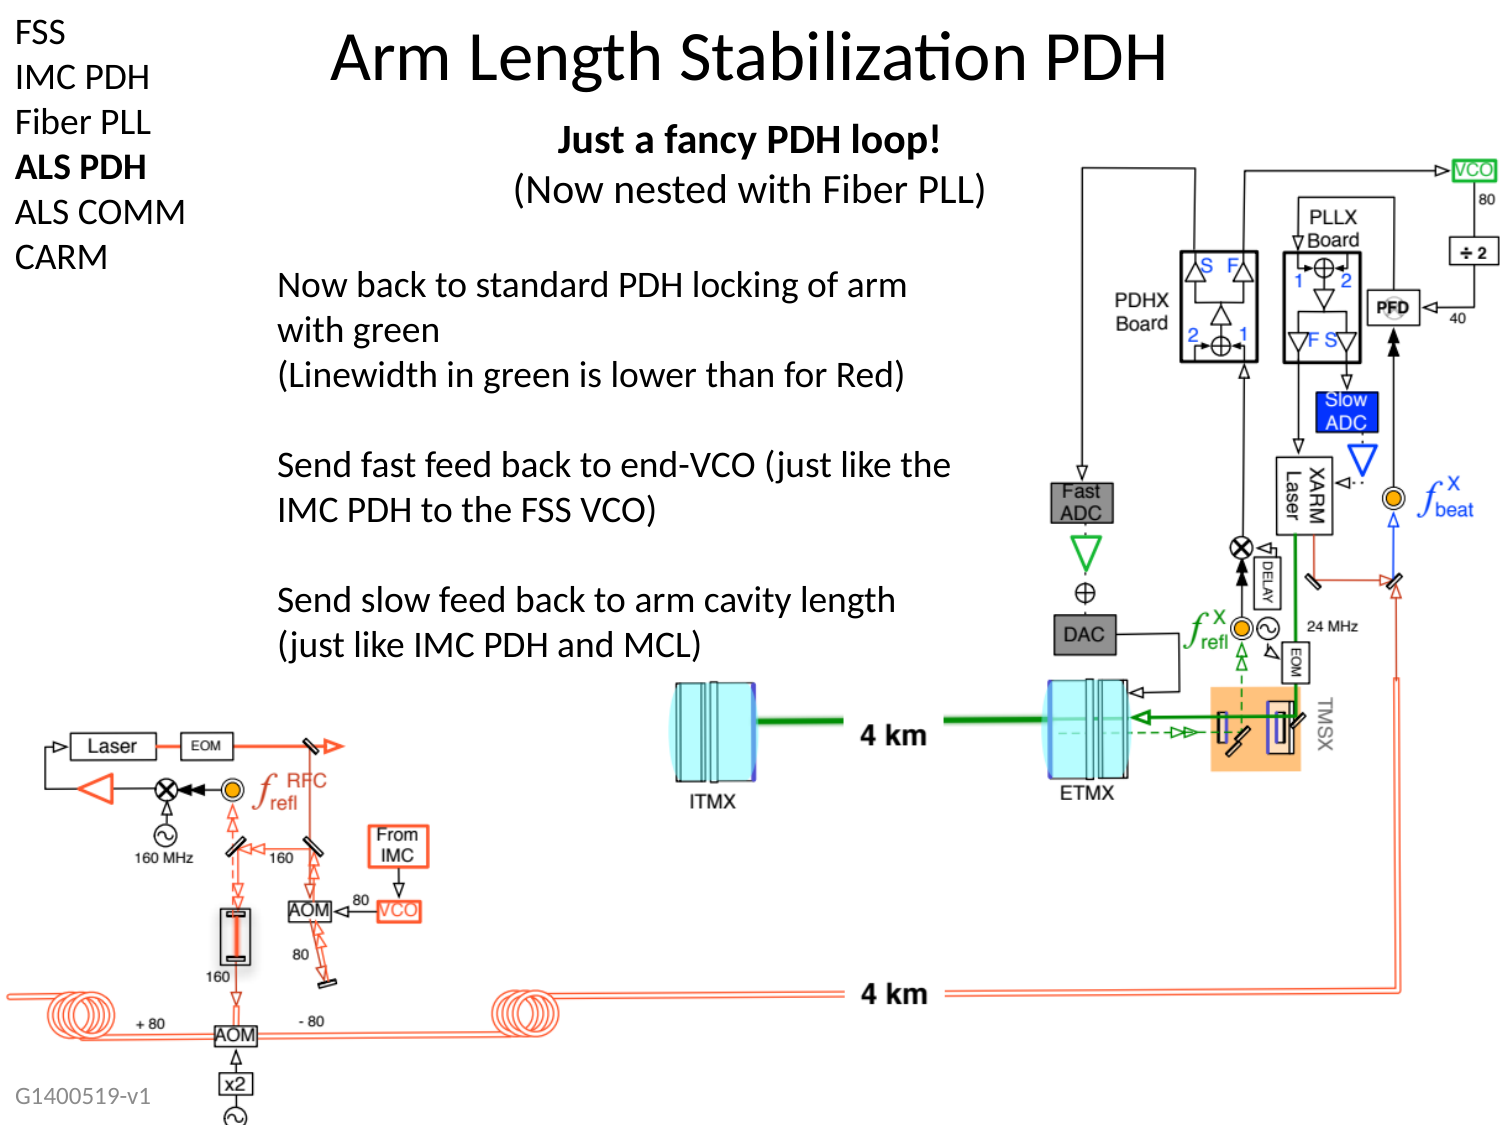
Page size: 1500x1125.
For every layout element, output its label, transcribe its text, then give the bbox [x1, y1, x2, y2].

title Arm Length Stabilization PDH [228, 1, 1425, 102]
picture [0, 155, 1500, 1125]
text_box Just a fancy PDH loop! (Now nested with Fiber PLL) [497, 104, 1003, 154]
text_box FSS IMC PDH Fiber PLL ALS PDH ALS COMM CARM [0, 0, 228, 155]
